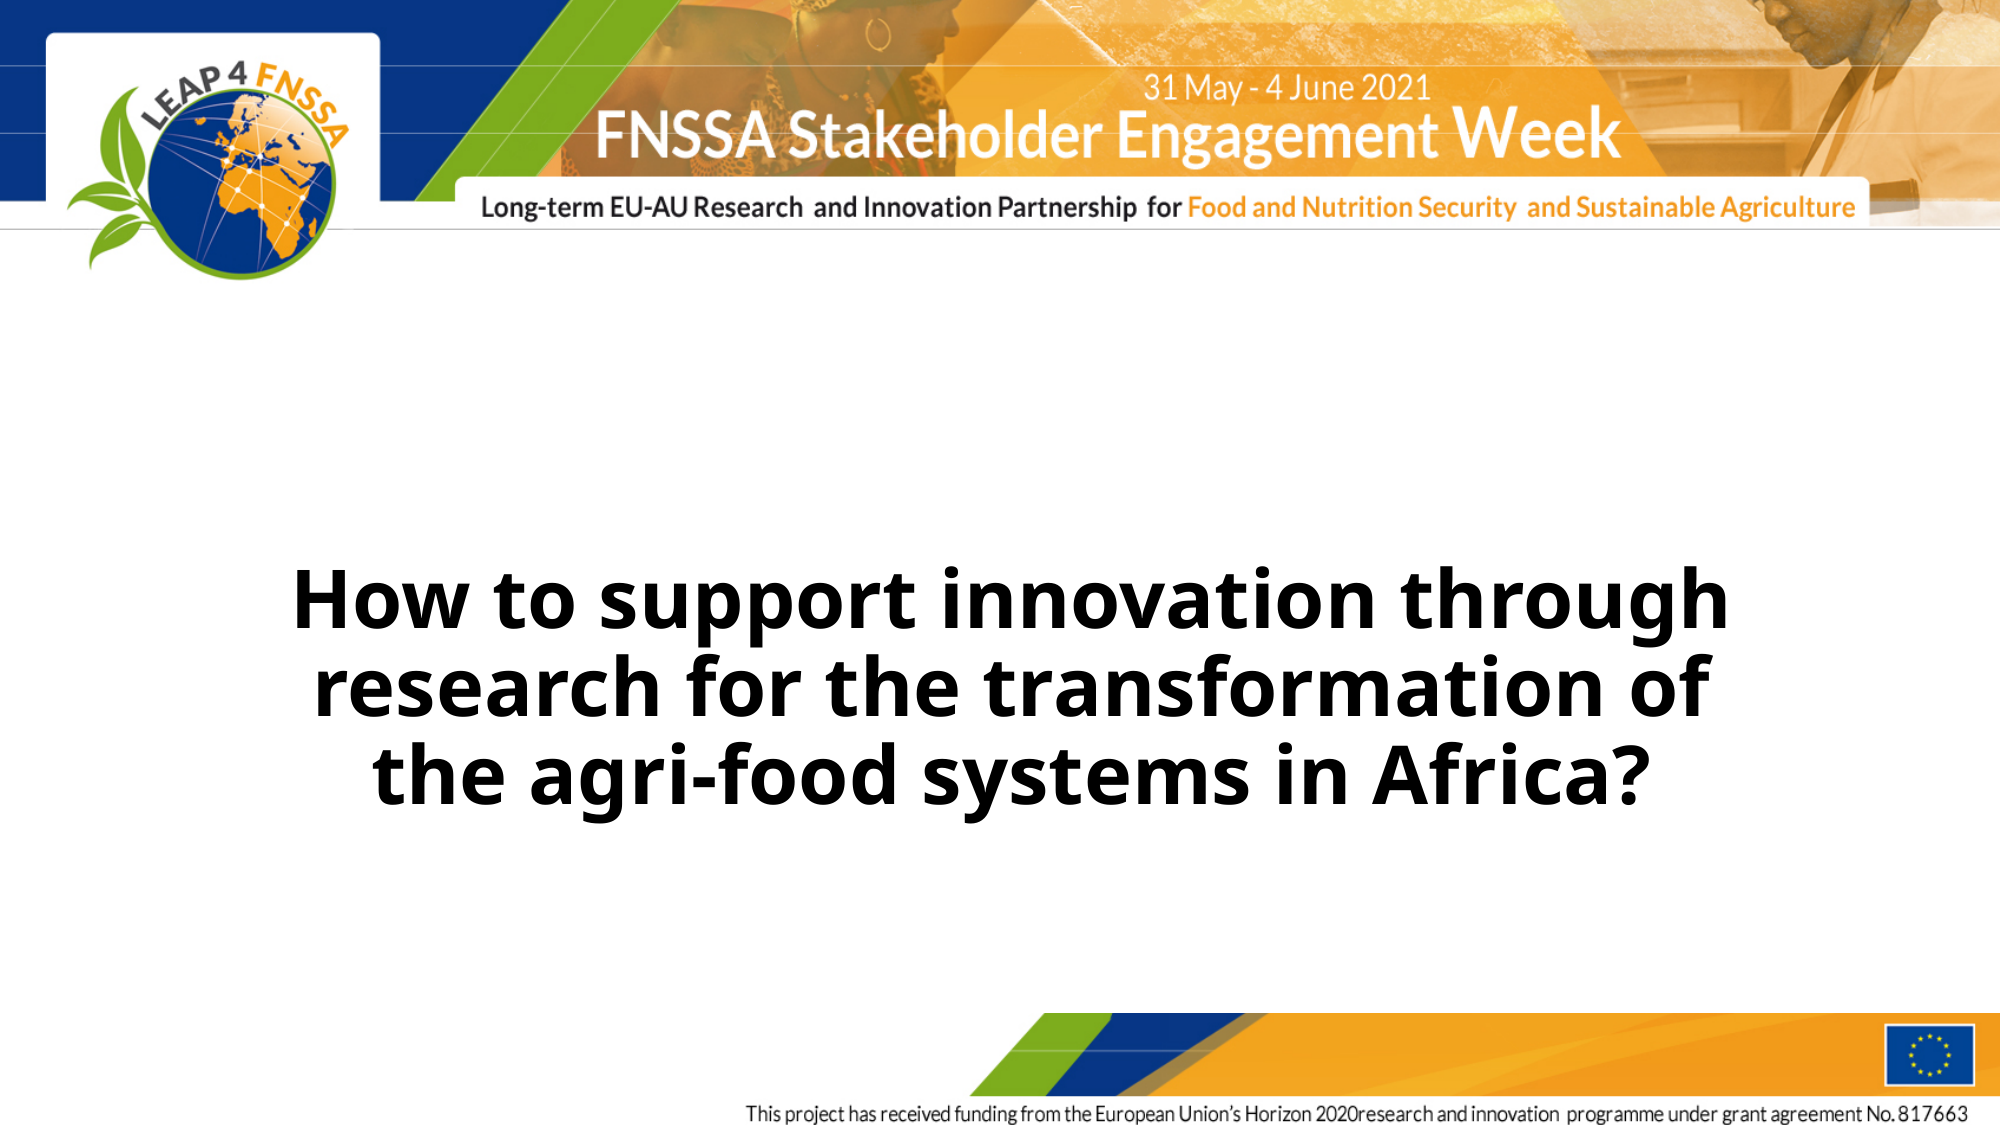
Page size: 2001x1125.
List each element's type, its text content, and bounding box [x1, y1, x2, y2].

title How to support innovation through research for the transformation of the agri-food systems in Africa? [271, 530, 1753, 927]
picture [0, 0, 2000, 333]
picture [0, 1013, 2000, 1125]
